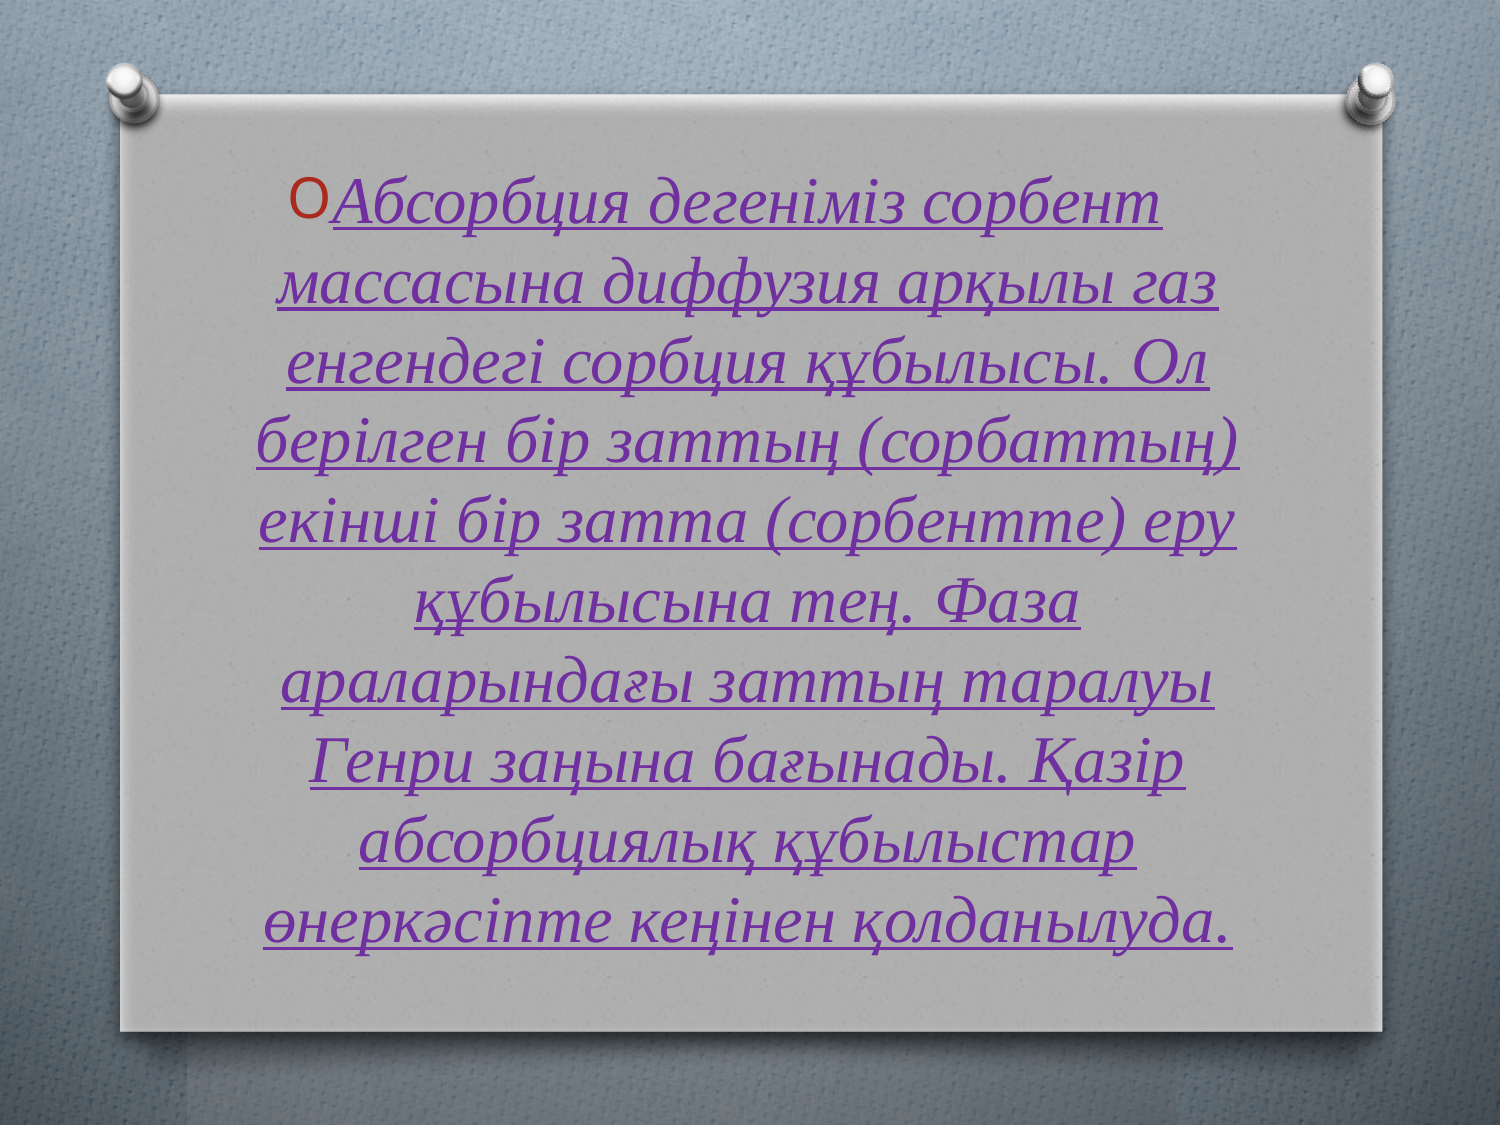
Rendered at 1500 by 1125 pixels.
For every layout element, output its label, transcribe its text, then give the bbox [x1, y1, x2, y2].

list Абсорбция дегеніміз сорбент массасына диффузия арқылы газ енгендегі сорбция құбылысы. Ол берілген бір заттың (сорбаттың) екінші бір затта (сорбентте) еру құбылысына тең. Фаза араларындағы заттың таралуы Генри заңына бағынады. Қазір абсорбциялық құбылыстар өнеркәсіпте кеңінен қолданылуда. [194, 148, 1257, 940]
picture [75, 31, 197, 152]
picture [1317, 35, 1439, 156]
